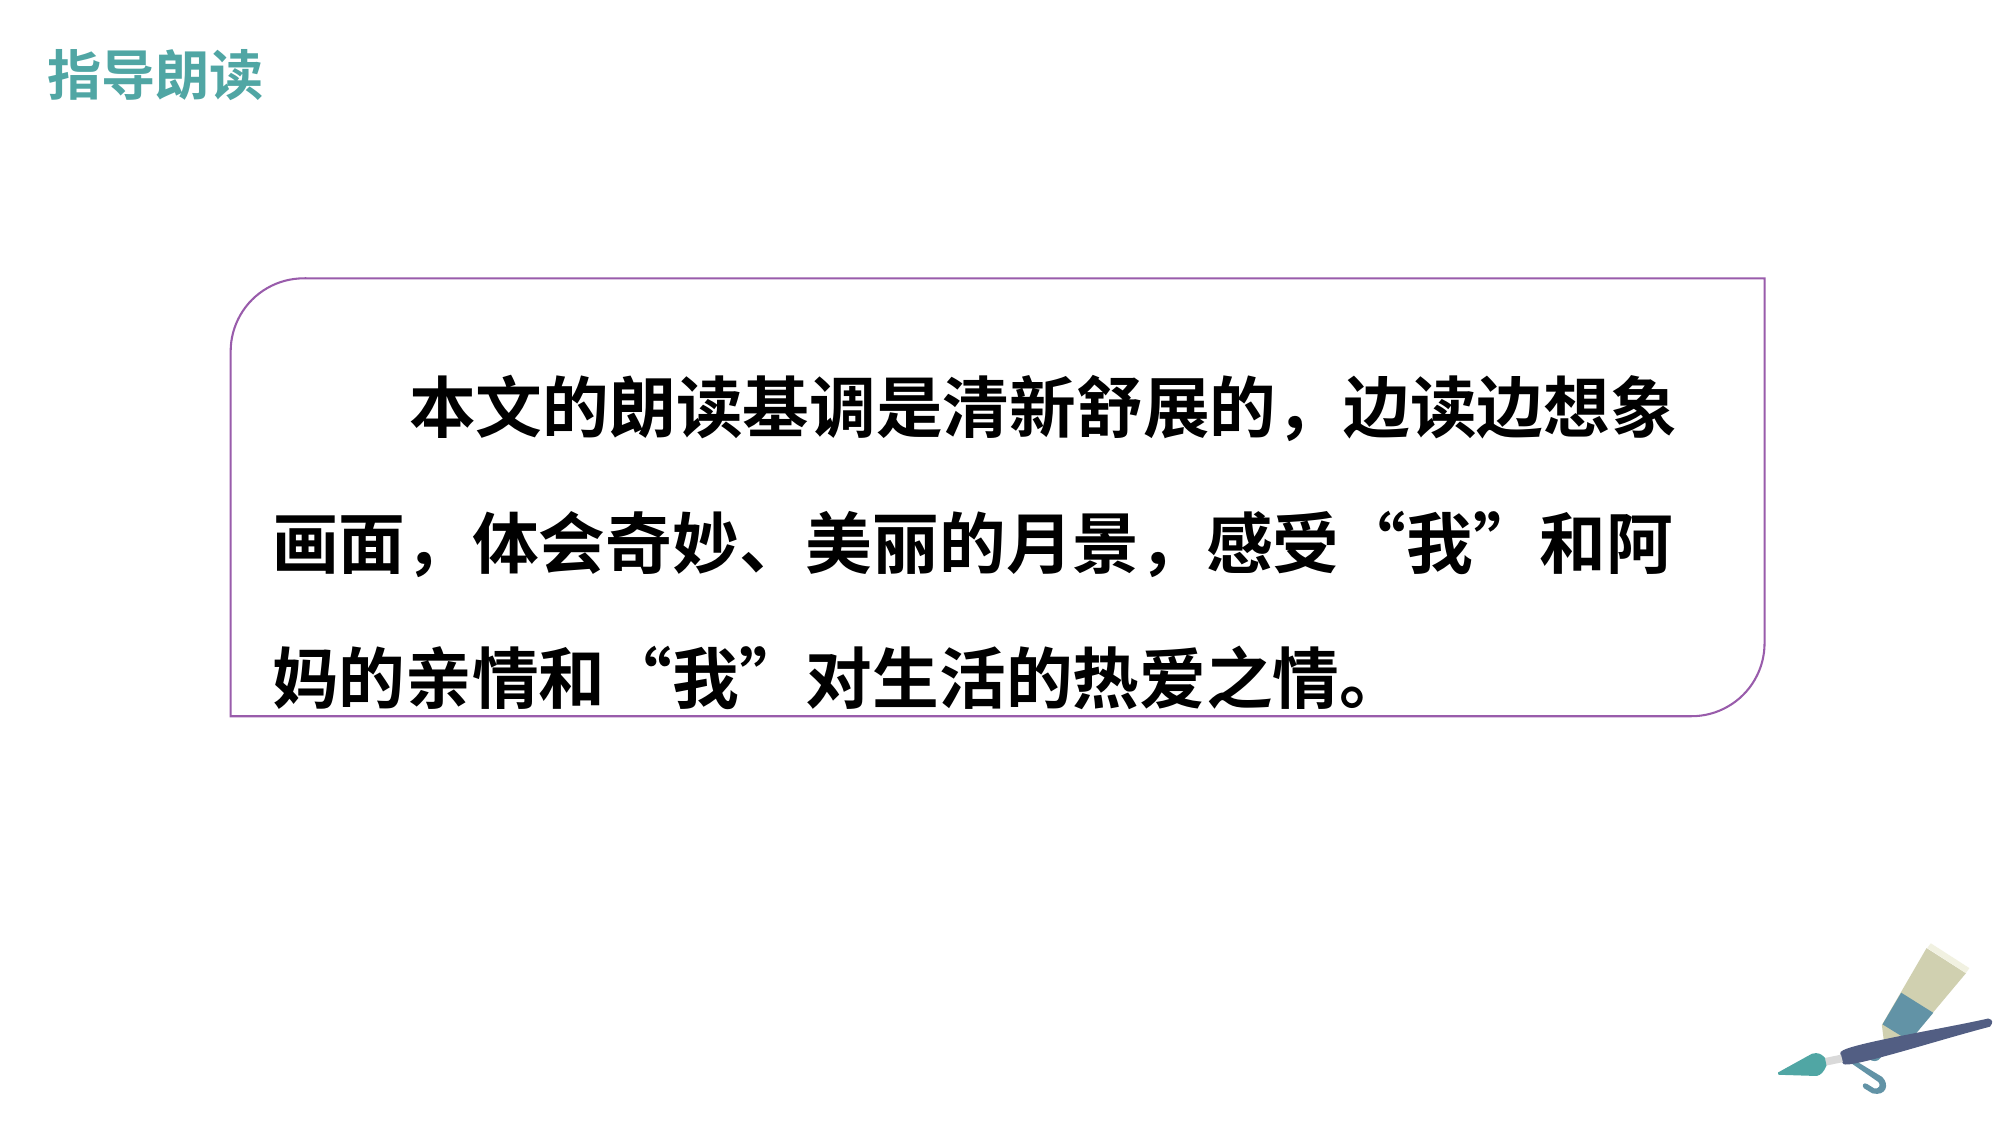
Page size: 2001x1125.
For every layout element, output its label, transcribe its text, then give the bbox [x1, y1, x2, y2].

text_box 本文的朗读基调是清新舒展的，边读边想象画面，体会奇妙、美丽的月景，感受“我”和阿妈的亲情和“我”对生活的热爱之情。 [229, 277, 1766, 718]
text_box 指导朗读 [32, 33, 347, 114]
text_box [1811, 945, 1974, 1125]
